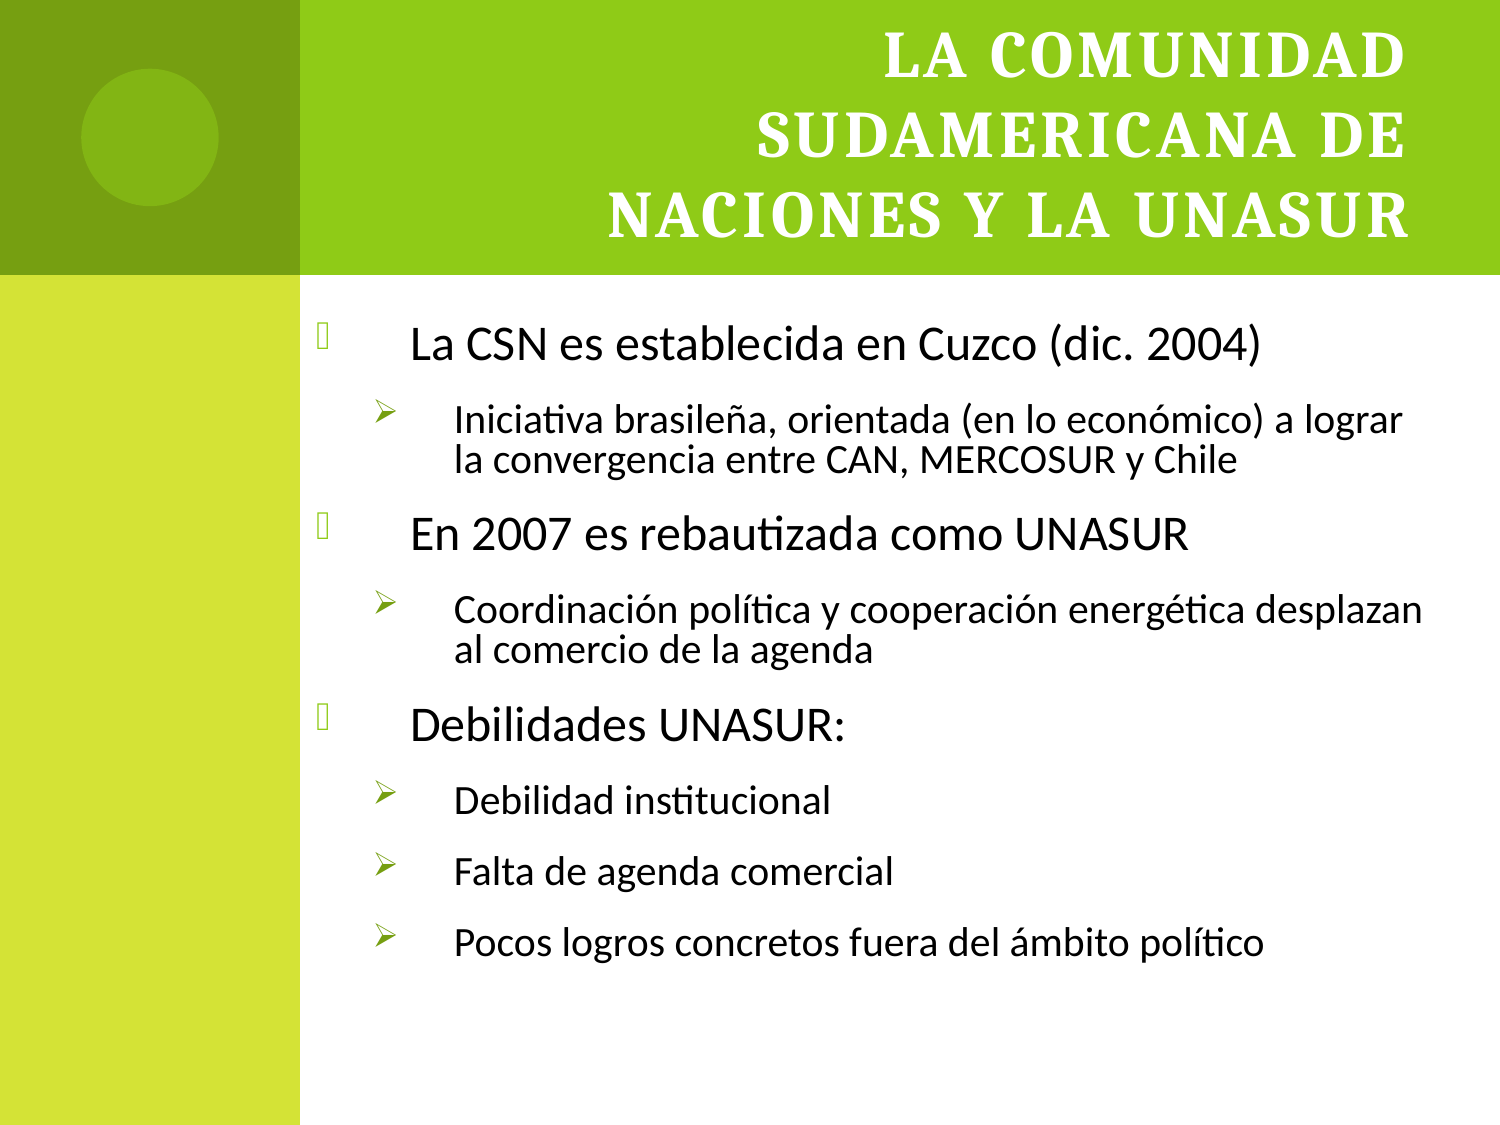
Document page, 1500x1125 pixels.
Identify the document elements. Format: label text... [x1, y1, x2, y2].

list La CSN es establecida en Cuzco (dic. 2004) Iniciativa brasileña, orientada (en lo económico) a lograr la convergencia entre CAN, MERCOSUR y Chile En 2007 es rebautizada como UNASUR Coordinación política y cooperación energética desplazan al comercio de la agenda Debilidades UNASUR: Debilidad institucional Falta de agenda comercial Pocos logros concretos fuera del ámbito político [301, 314, 1447, 1059]
title La Comunidad Sudamericana de Naciones y la UNASUR [399, 37, 1425, 225]
